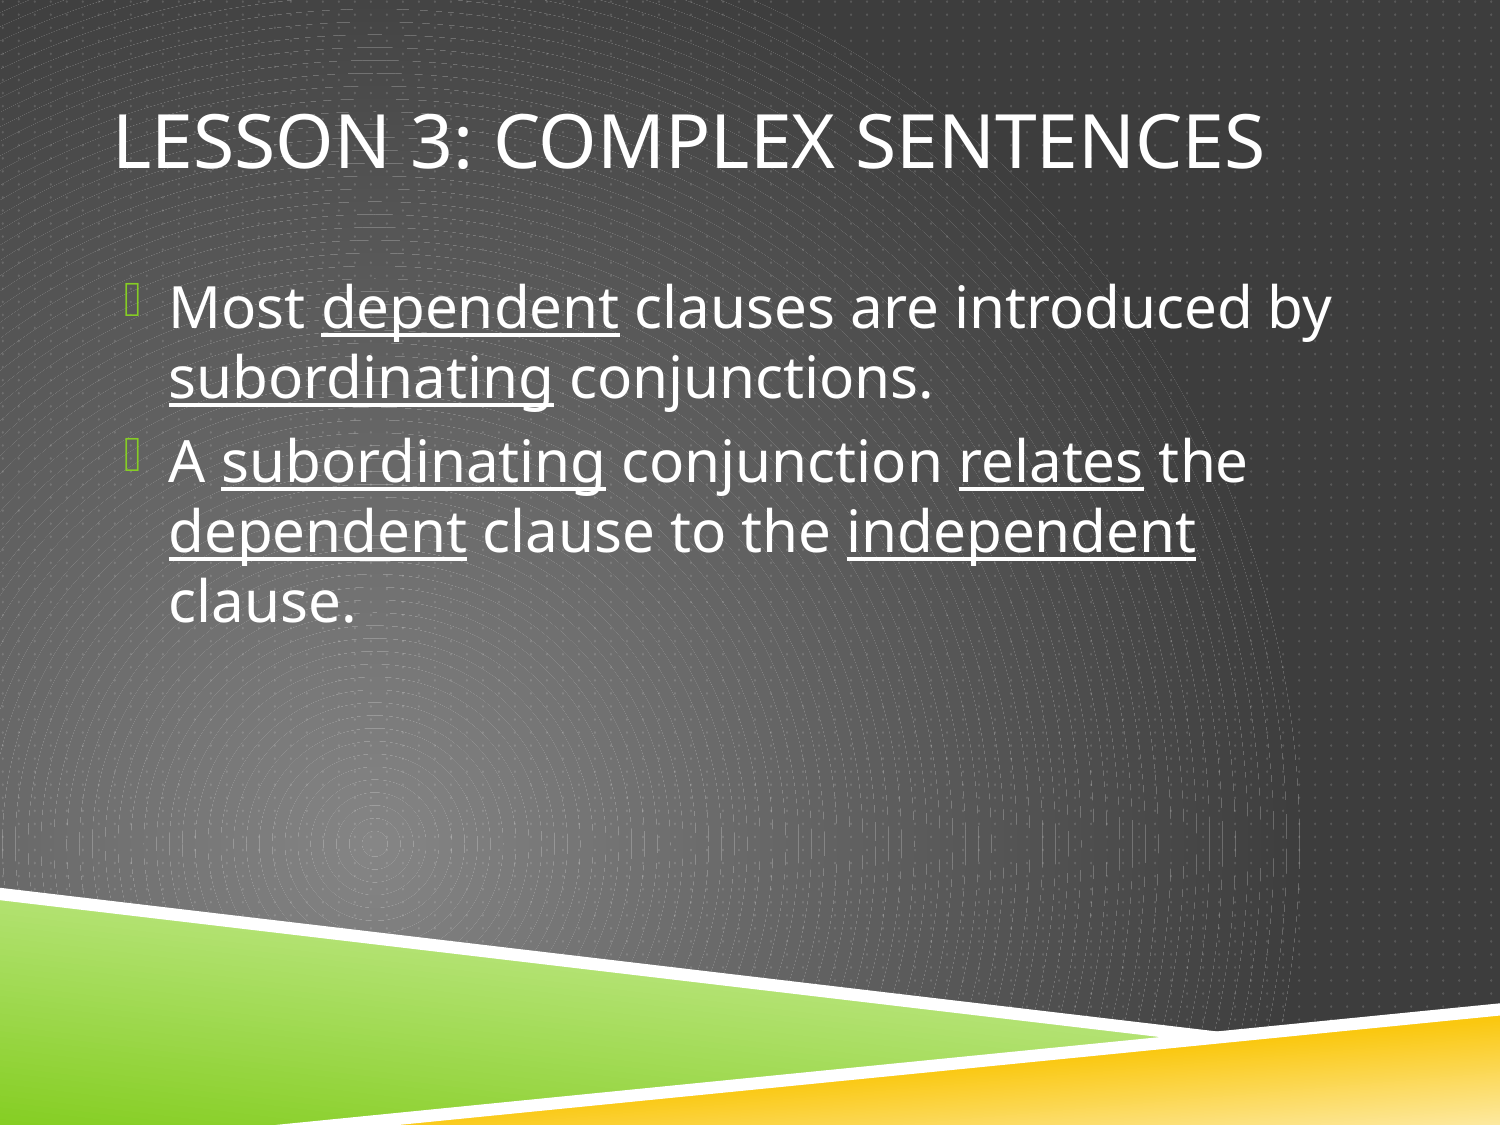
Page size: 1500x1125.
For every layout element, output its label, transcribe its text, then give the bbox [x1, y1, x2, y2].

list Most dependent clauses are introduced by subordinating conjunctions. A subordinating conjunction relates the dependent clause to the independent clause. [112, 262, 1388, 875]
title Lesson 3: Complex sentences [112, 45, 1388, 233]
